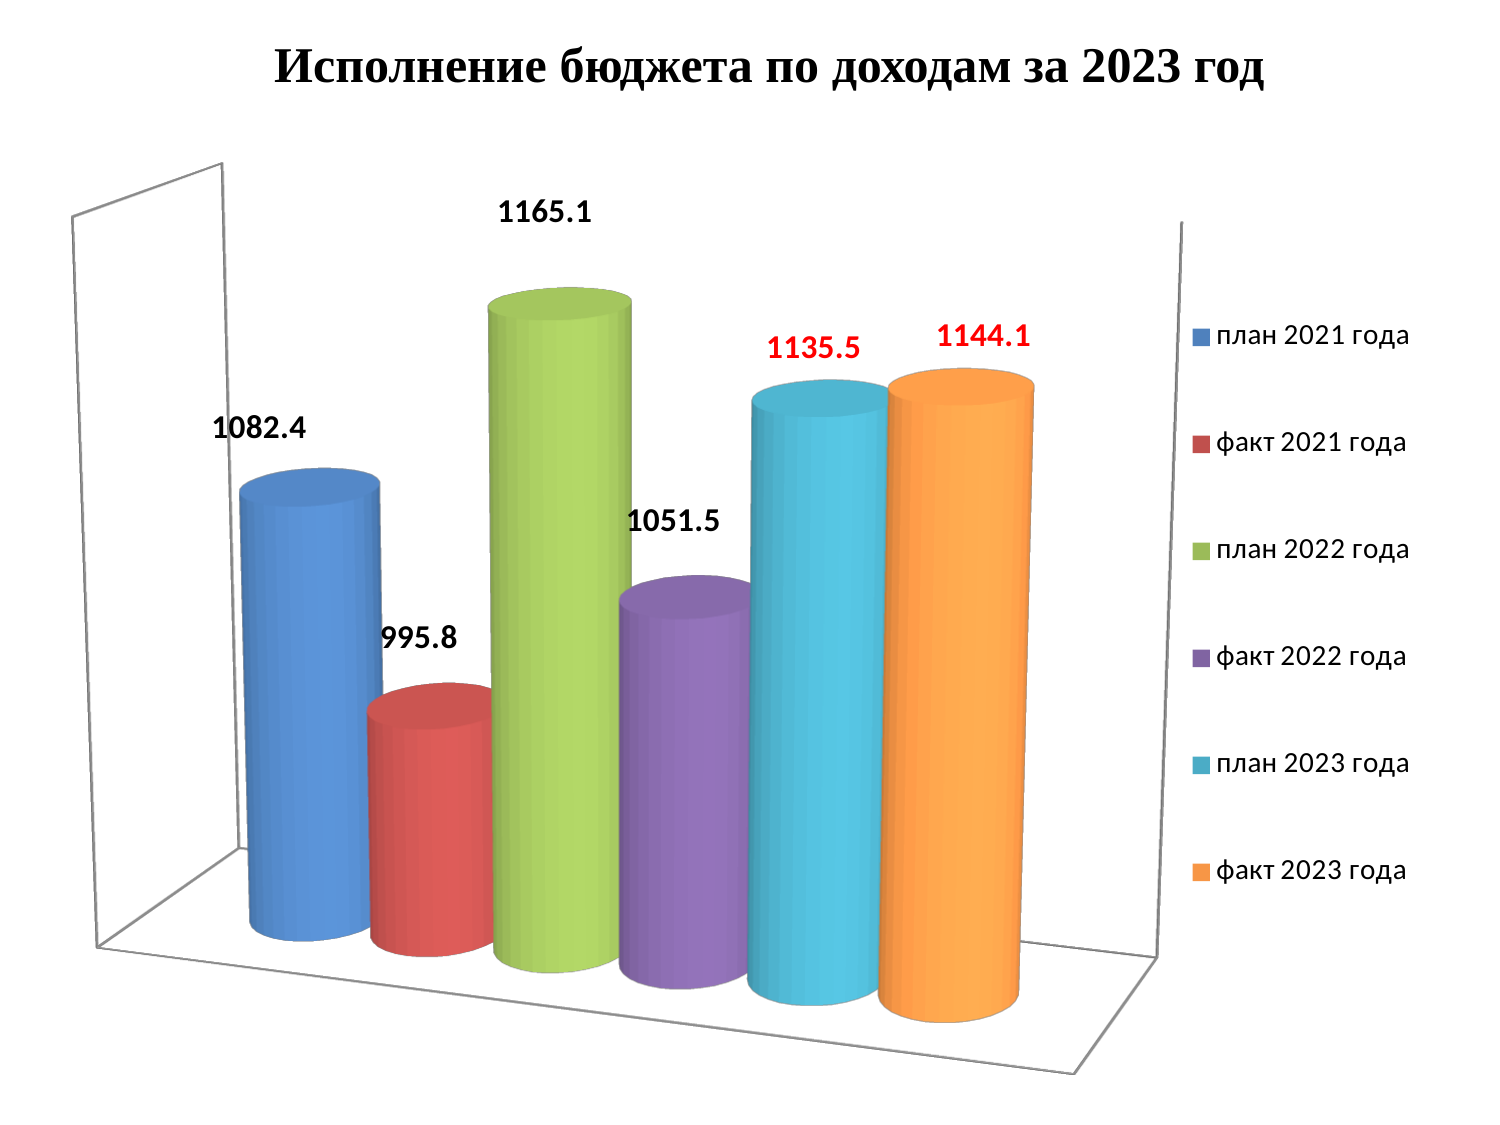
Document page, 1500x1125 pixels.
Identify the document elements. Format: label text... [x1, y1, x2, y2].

list Исполнение бюджета по доходам за 2023 год [200, 24, 1350, 88]
chart [37, 162, 1488, 1101]
